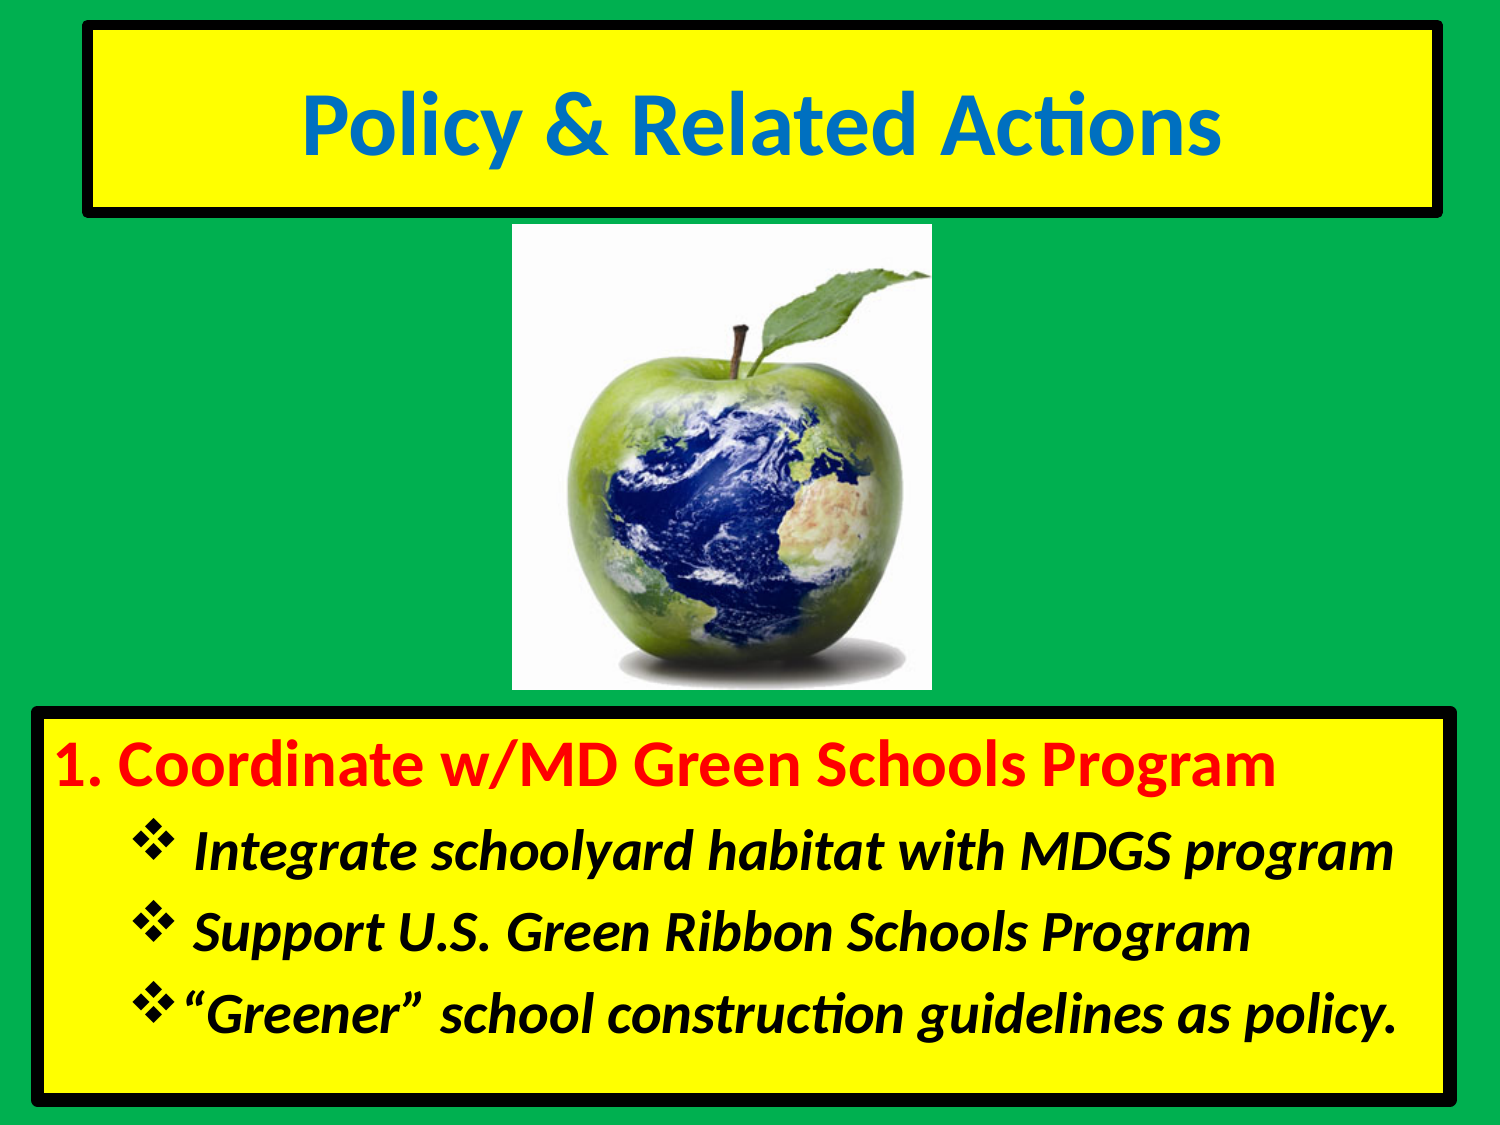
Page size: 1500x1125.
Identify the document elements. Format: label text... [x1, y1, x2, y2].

title Policy & Related Actions [87, 24, 1438, 213]
list 1. Coordinate w/MD Green Schools Program Integrate schoolyard habitat with MDGS program Support U.S. Green Ribbon Schools Program “Greener” school construction guidelines as policy. [37, 712, 1450, 1100]
picture [512, 224, 932, 691]
